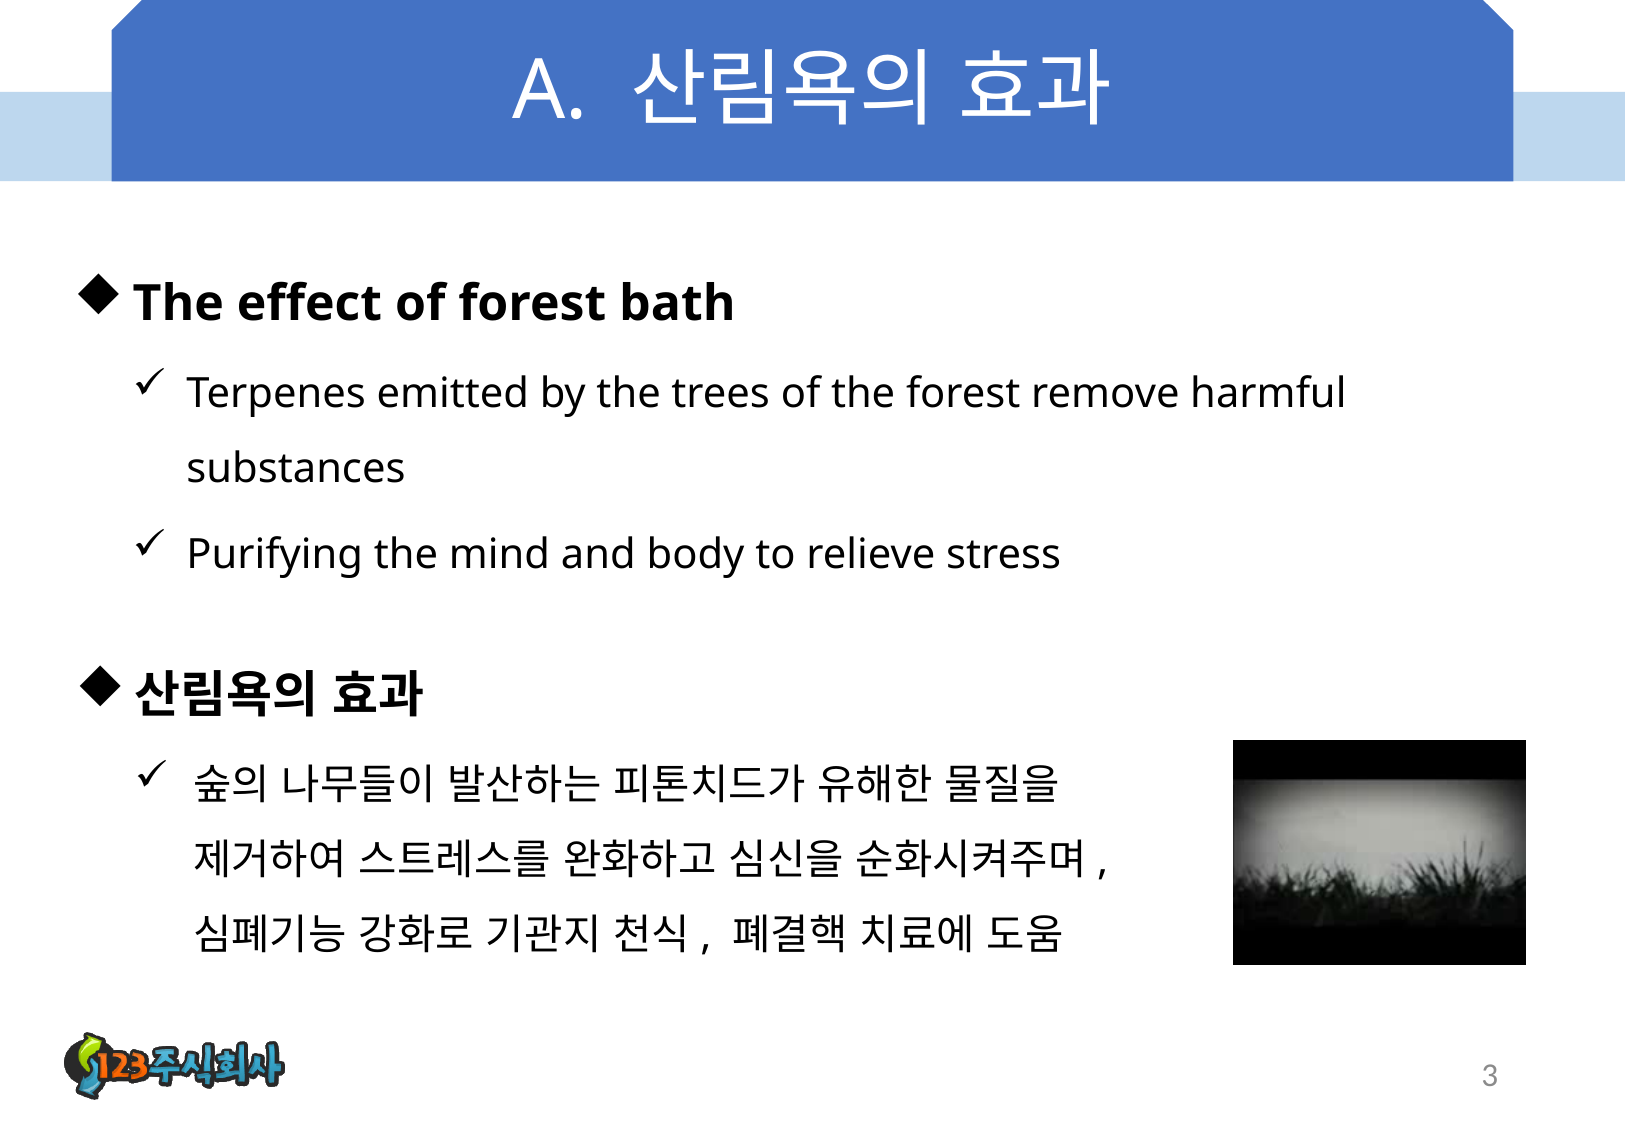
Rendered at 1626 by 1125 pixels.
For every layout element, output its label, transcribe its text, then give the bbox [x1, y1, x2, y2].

list The effect of forest bath Terpenes emitted by the trees of the forest remove harmful substances Purifying the mind and body to relieve stress [58, 233, 1429, 601]
slide_number 3 [1147, 1042, 1514, 1103]
title A. 산림욕의 효과 [111, 3, 1514, 182]
text_box 산림욕의 효과 숲의 나무들이 발산하는 피톤치드가 유해한 물질을 제거하여 스트레스를 완화하고 심신을 순화시켜주며, 심폐기능 강화로 기관지 천식, 폐결핵 치료에 도움 [60, 625, 1233, 993]
picture [53, 1020, 295, 1110]
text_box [1232, 740, 1527, 966]
